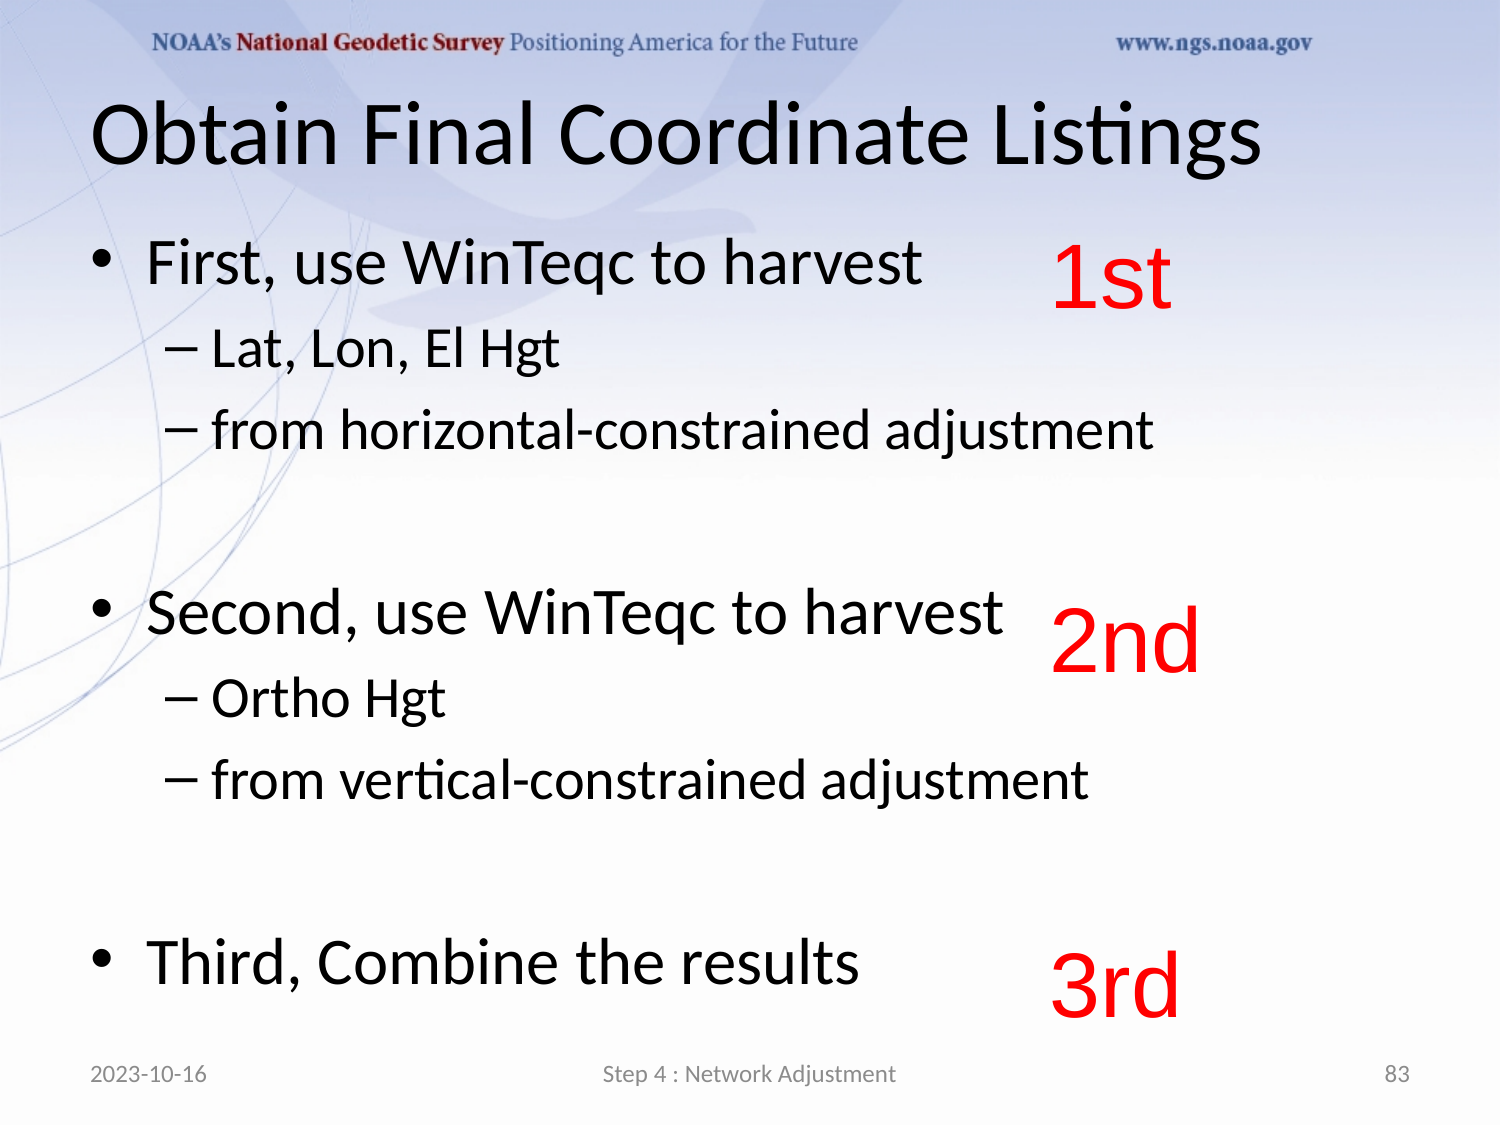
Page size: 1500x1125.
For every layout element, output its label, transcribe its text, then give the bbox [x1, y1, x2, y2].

slide_number 83 [1074, 1042, 1425, 1103]
title Obtain Final Coordinate Listings [74, 74, 1426, 181]
list First, use WinTeqc to harvest Lat, Lon, El Hgt from horizontal-constrained adjustment Second, use WinTeqc to harvest Ortho Hgt from vertical-constrained adjustment Third, Combine the results [74, 209, 1426, 1021]
text_box 1st [1035, 209, 1199, 335]
footer Step 4 : Network Adjustment [512, 1042, 988, 1103]
text_box 3rd [1035, 918, 1230, 1043]
text_box 2nd [1035, 573, 1230, 698]
picture [0, 0, 1500, 1125]
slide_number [75, 1042, 425, 1103]
